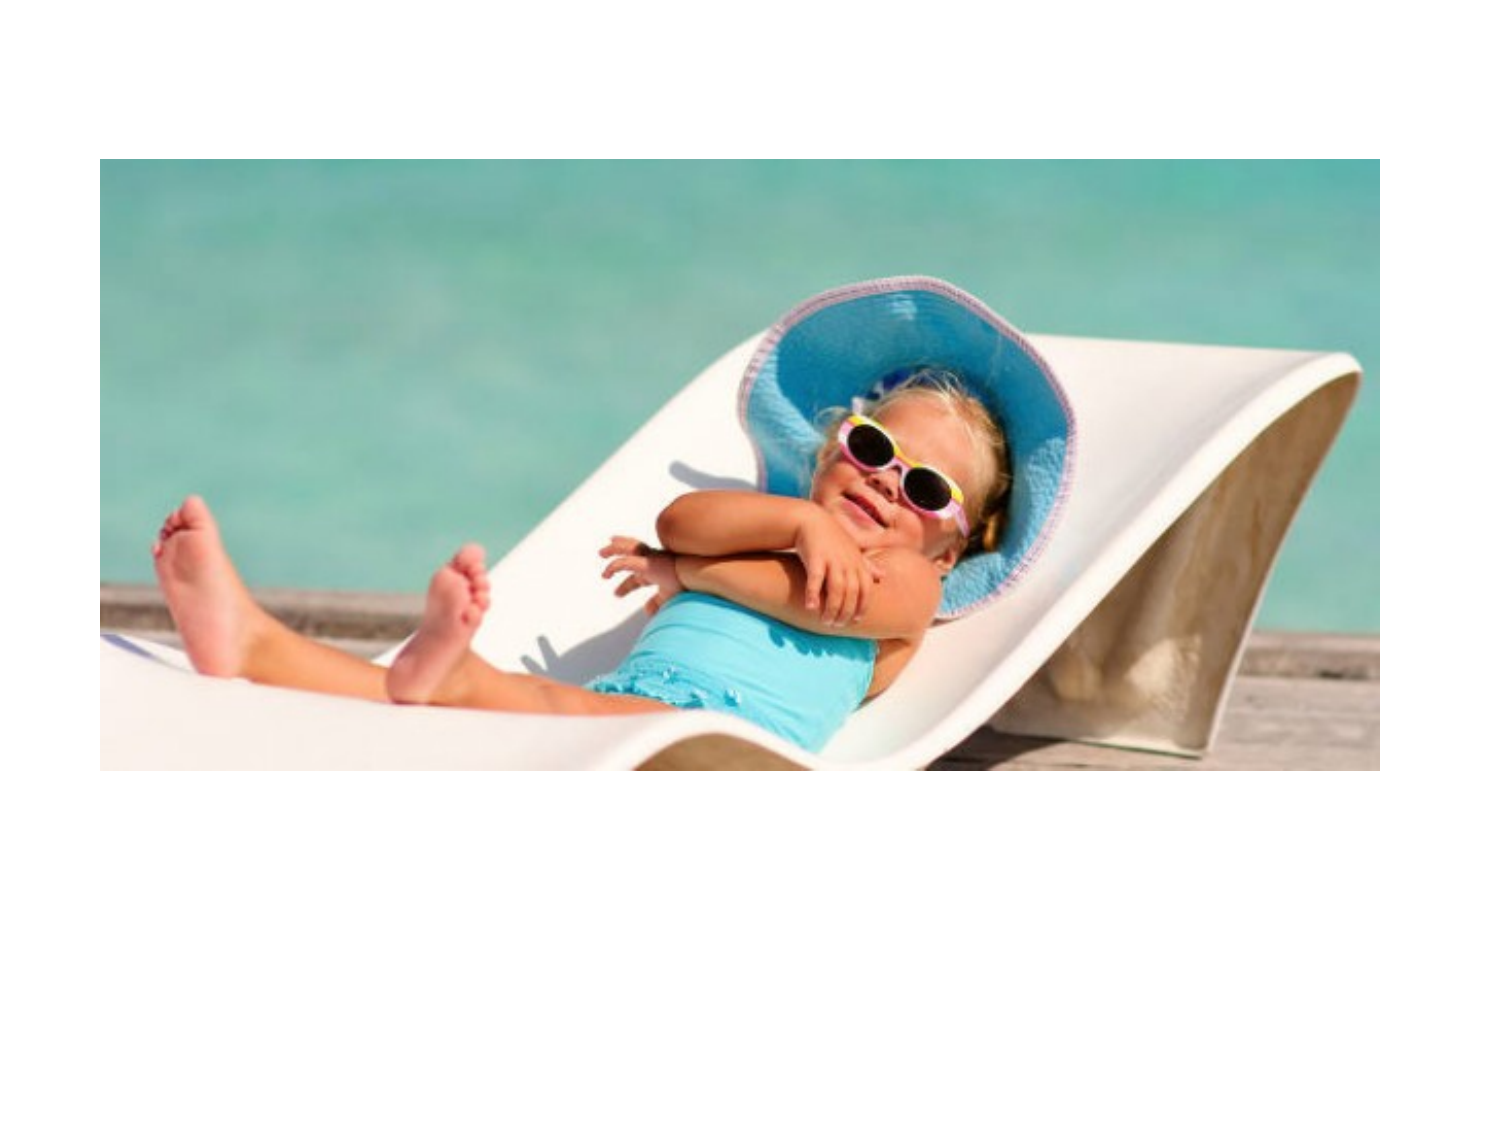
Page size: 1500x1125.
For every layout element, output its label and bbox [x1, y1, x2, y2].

picture [100, 159, 1380, 771]
